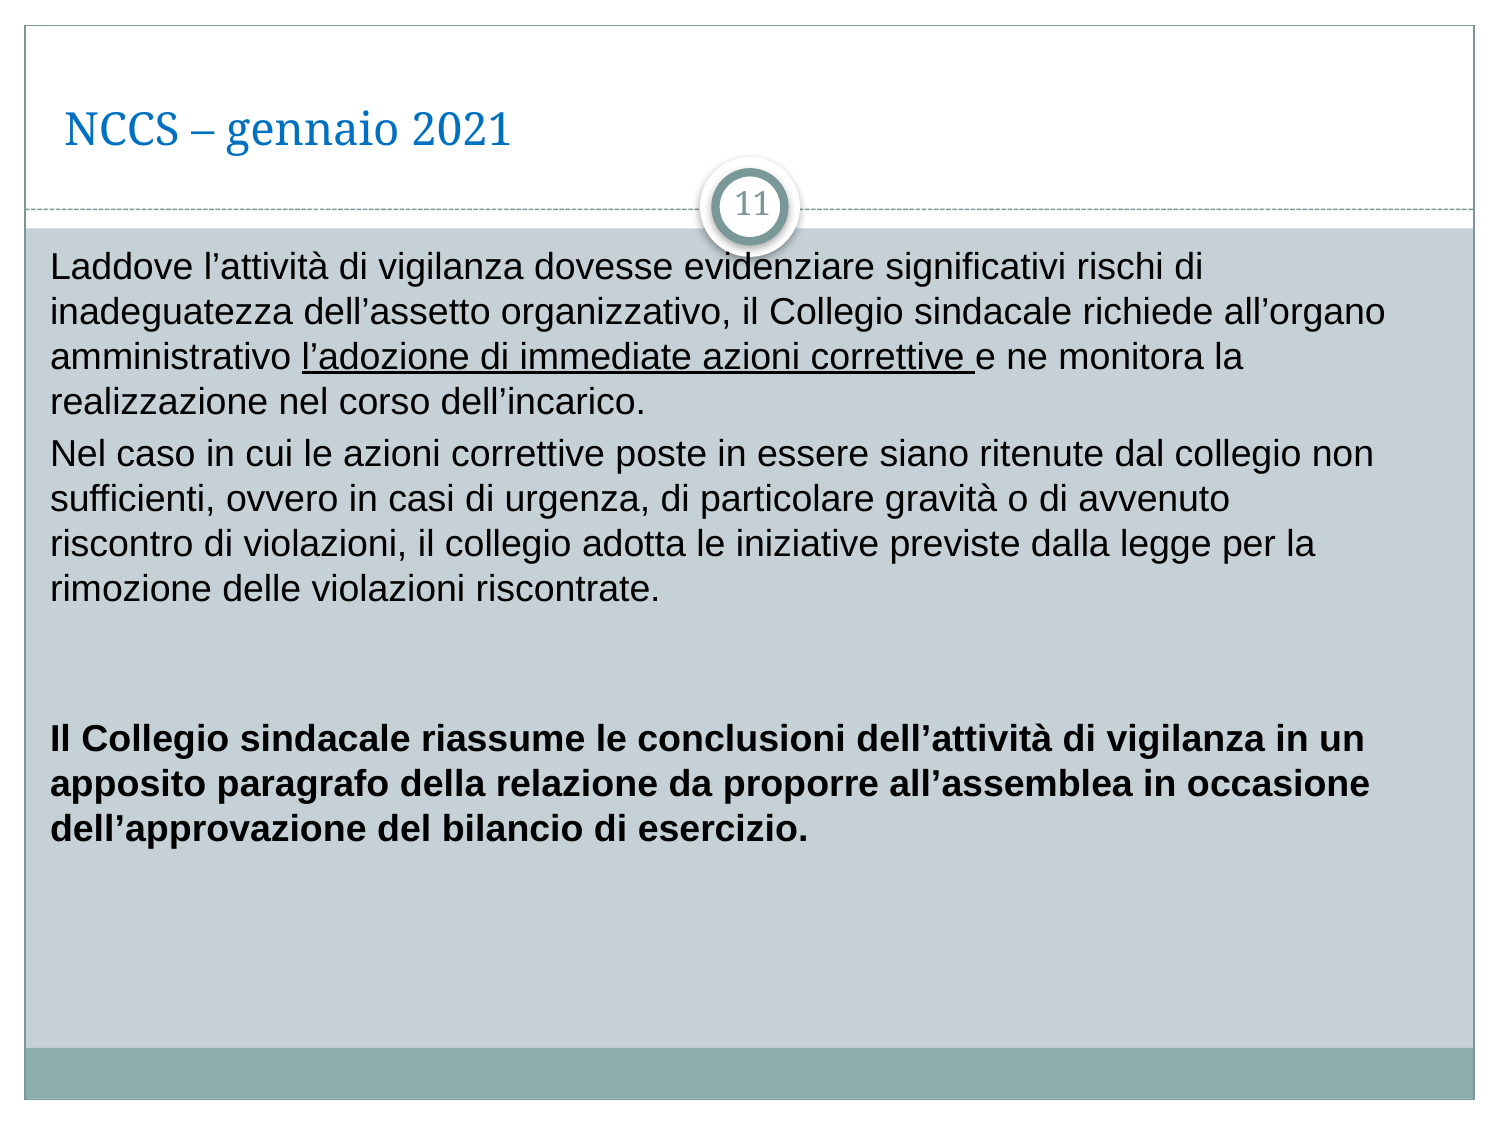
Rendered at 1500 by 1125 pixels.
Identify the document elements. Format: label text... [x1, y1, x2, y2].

slide_number 11 [715, 168, 791, 241]
list Laddove l’attività di vigilanza dovesse evidenziare significativi rischi di inadeguatezza dell’assetto organizzativo, il Collegio sindacale richiede all’organo amministrativo l’adozione di immediate azioni correttive e ne monitora la realizzazione nel corso dell’incarico. Nel caso in cui le azioni correttive poste in essere siano ritenute dal collegio non sufficienti, ovvero in casi di urgenza, di particolare gravità o di avvenuto riscontro di violazioni, il collegio adotta le iniziative previste dalla legge per la rimozione delle violazioni riscontrate. Il Collegio sindacale riassume le conclusioni dell’attività di vigilanza in un apposito paragrafo della relazione da proporre all’assemblea in occasione dell’approvazione del bilancio di esercizio. [35, 234, 1431, 985]
title NCCS – gennaio 2021 [49, 37, 1450, 162]
